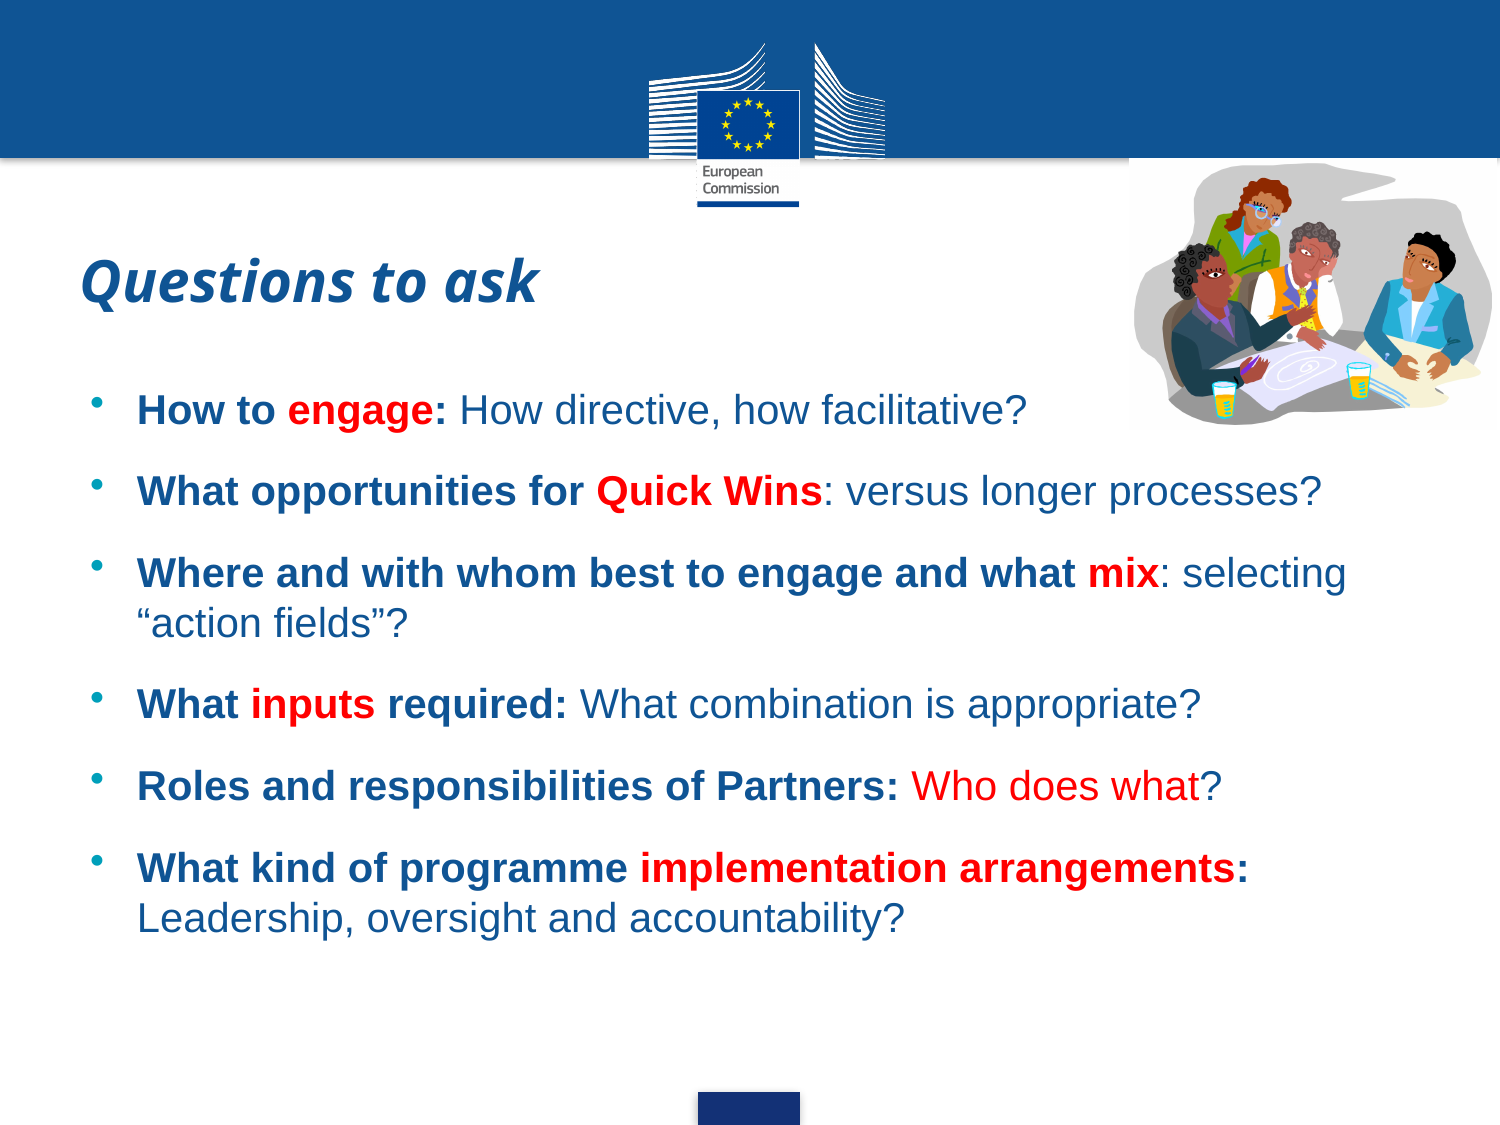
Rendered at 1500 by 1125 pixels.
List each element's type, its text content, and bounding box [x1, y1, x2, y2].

picture [649, 42, 885, 208]
picture [1129, 158, 1497, 430]
title Questions to ask [64, 219, 1123, 338]
list How to engage: How directive, how facilitative? What opportunities for Quick Wins: versus longer processes? Where and with whom best to engage and what mix: selecting “action fields”? What inputs required: What combination is appropriate? Roles and responsibilities of Partners: Who does what? What kind of programme implementation arrangements: Leadership, oversight and accountability? [0, 375, 1450, 988]
